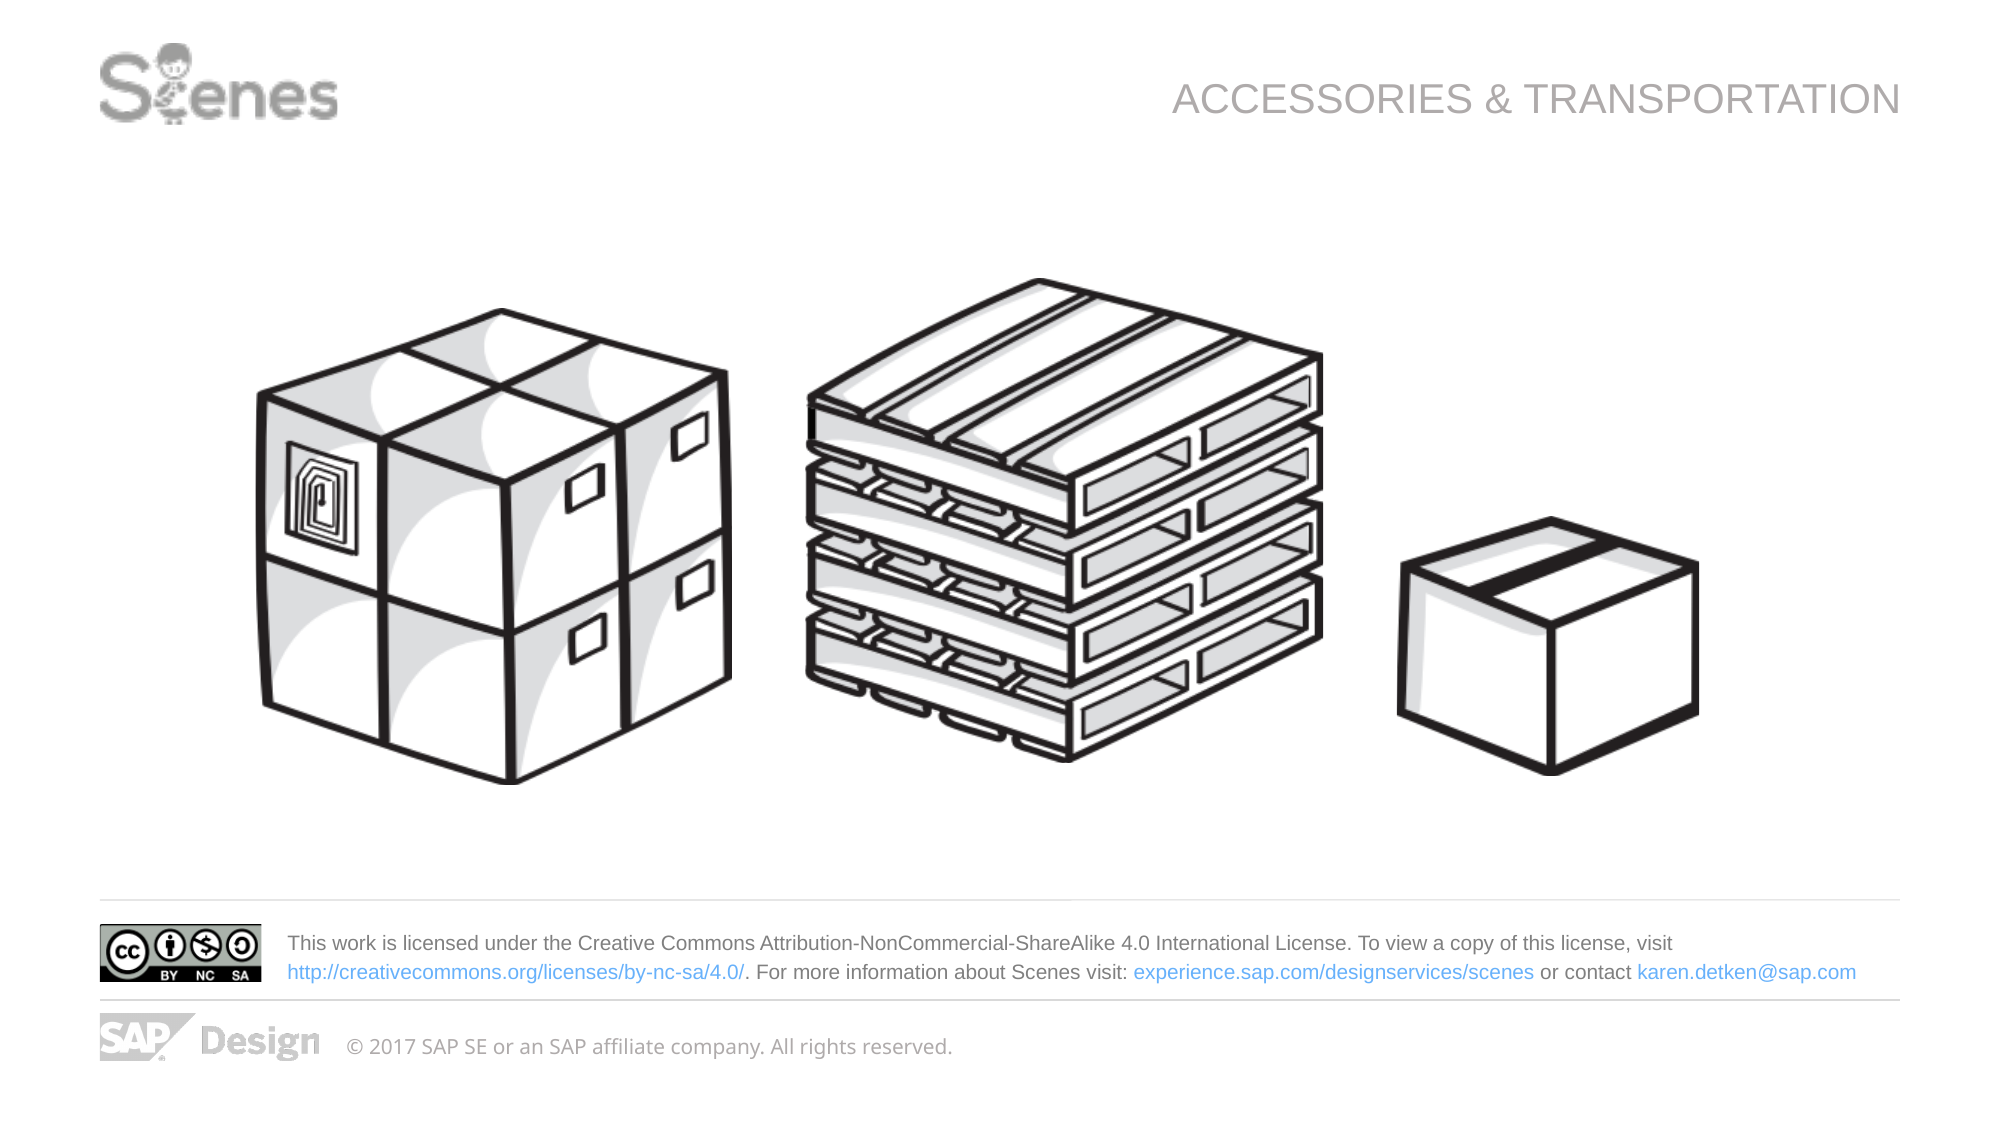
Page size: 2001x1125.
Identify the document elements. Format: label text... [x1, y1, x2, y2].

title ACCESSORIES & TRANSPORTATION [1001, 77, 1902, 116]
picture [255, 308, 732, 785]
picture [805, 278, 1324, 763]
picture [1396, 516, 1700, 776]
